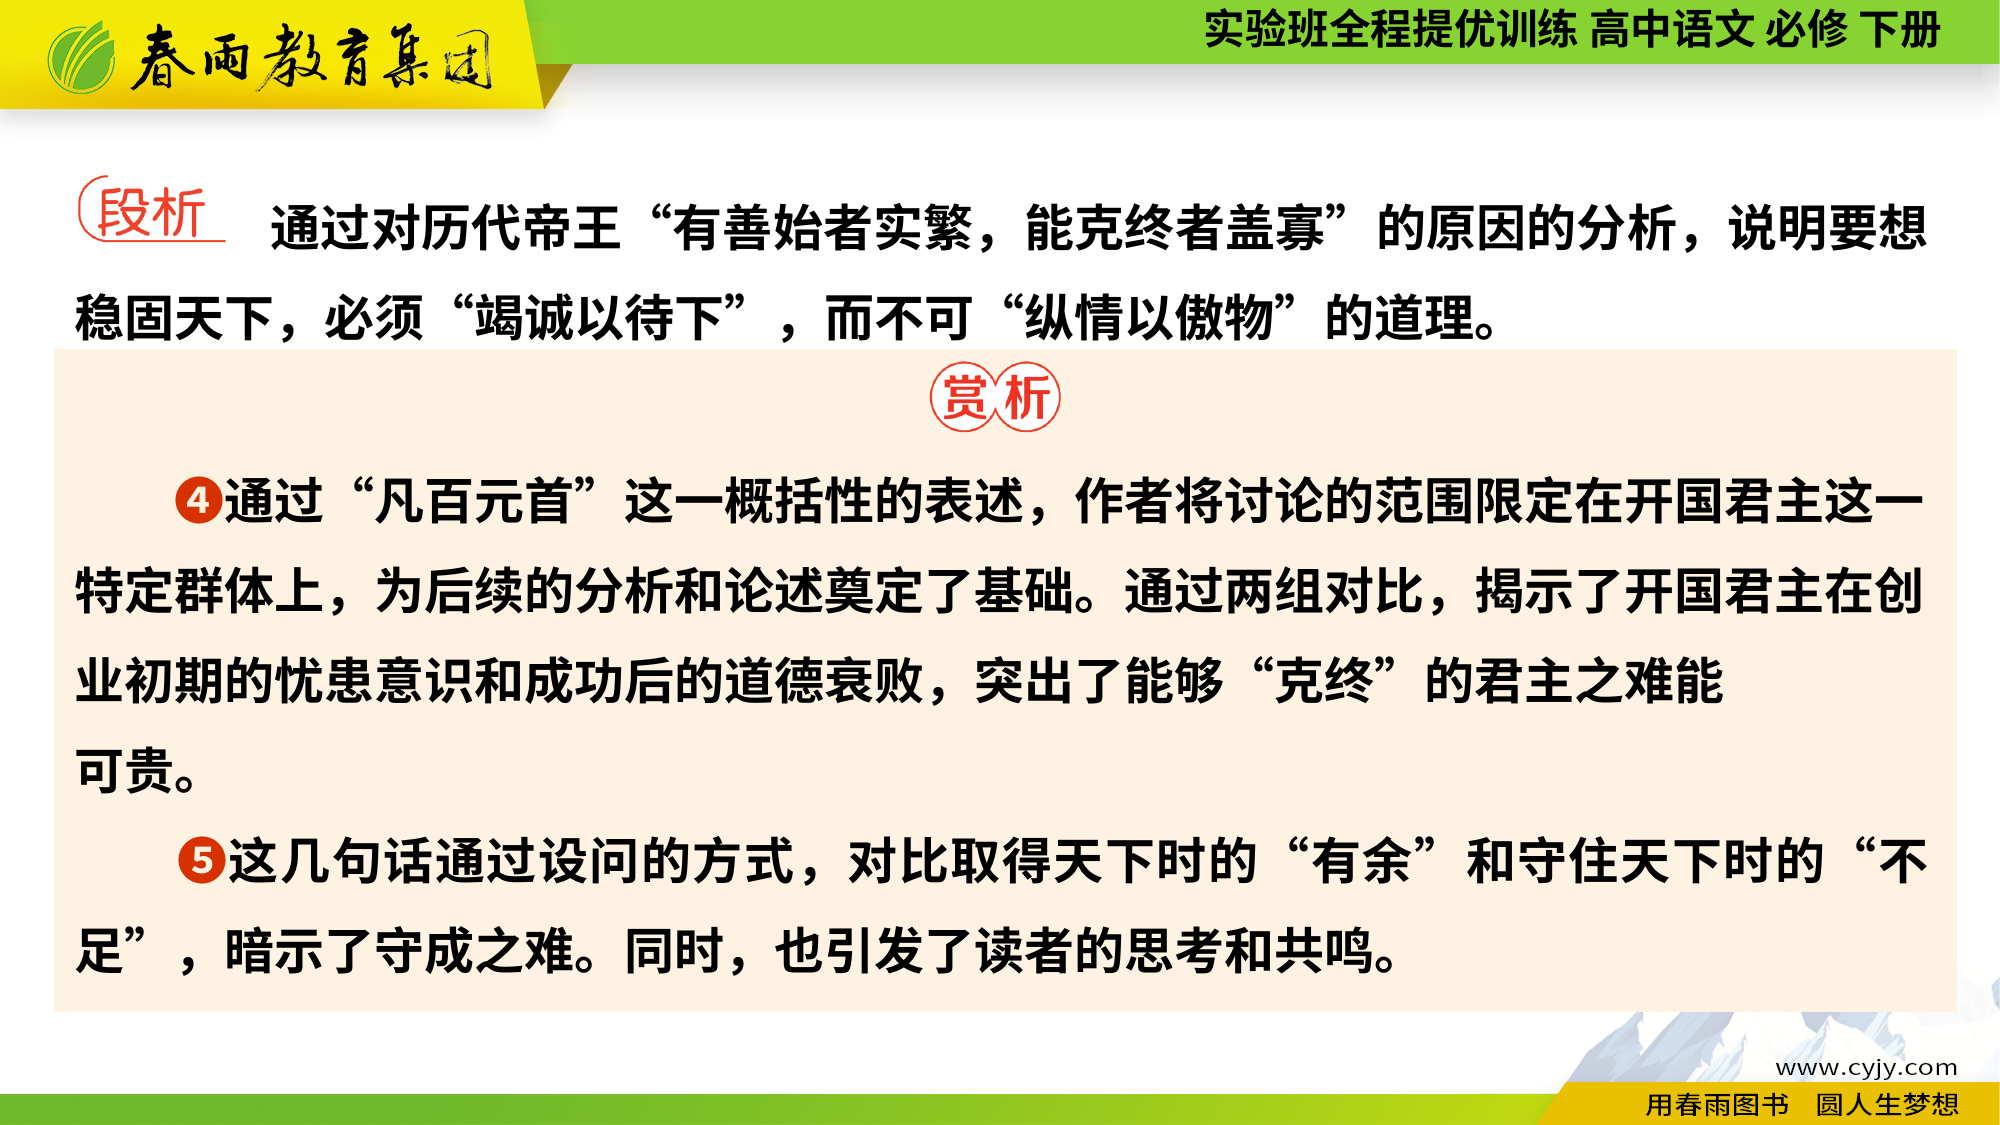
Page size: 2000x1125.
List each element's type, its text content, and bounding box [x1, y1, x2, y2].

picture [0, 0, 2000, 1125]
text_box 通过对历代帝王“有善始者实繁，能克终者盖寡”的原因的分析，说明要想稳固天下，必须“竭诚以待下”，而不可“纵情以傲物”的道理。 [59, 159, 1944, 349]
